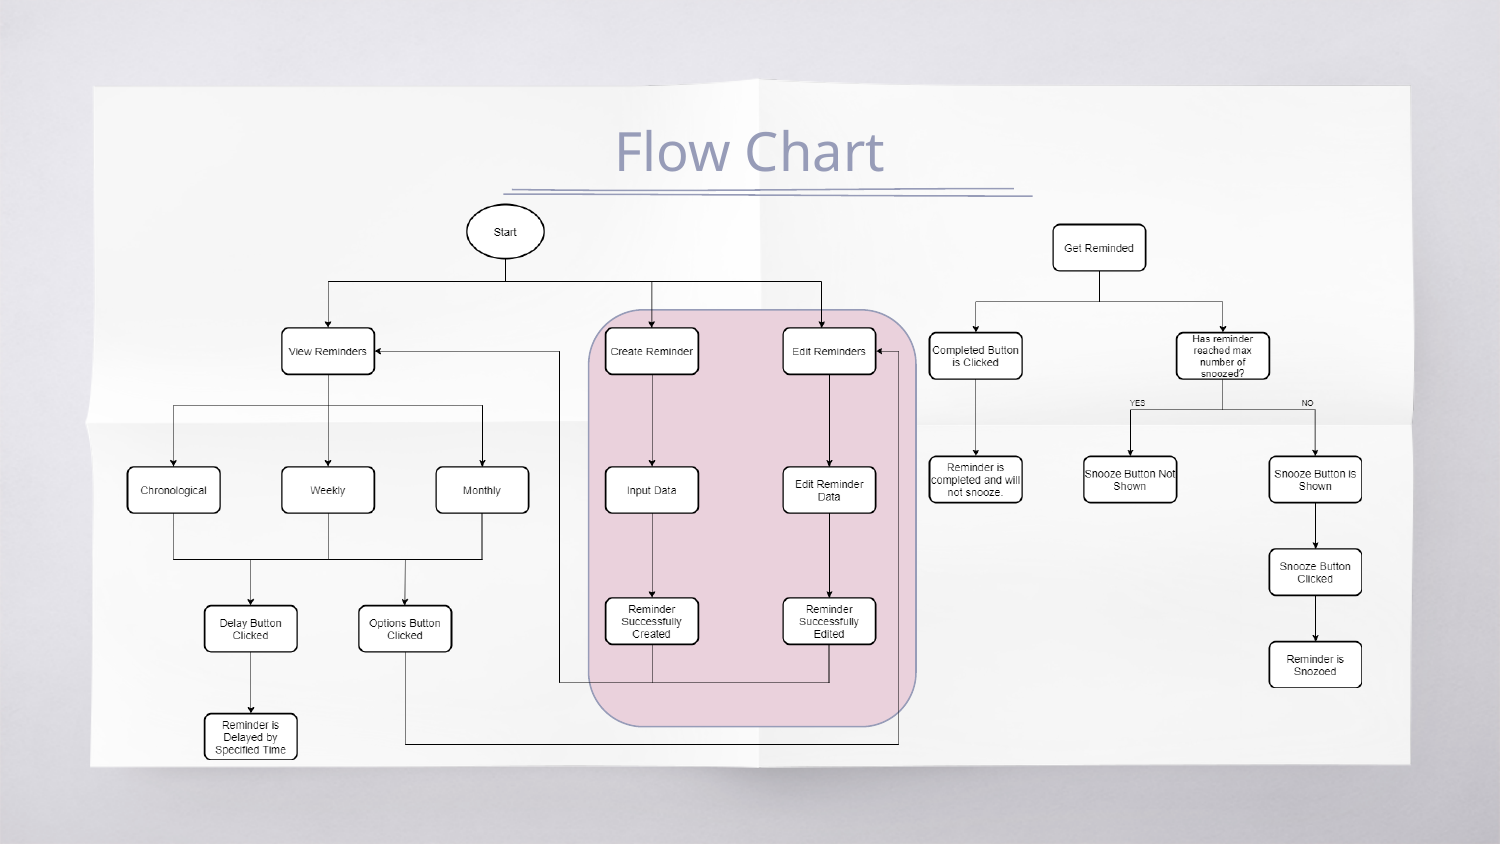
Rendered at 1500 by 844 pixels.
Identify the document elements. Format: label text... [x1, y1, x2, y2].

text_box [910, 339, 917, 697]
picture [0, 0, 1500, 844]
title Flow Chart [168, 84, 1332, 197]
